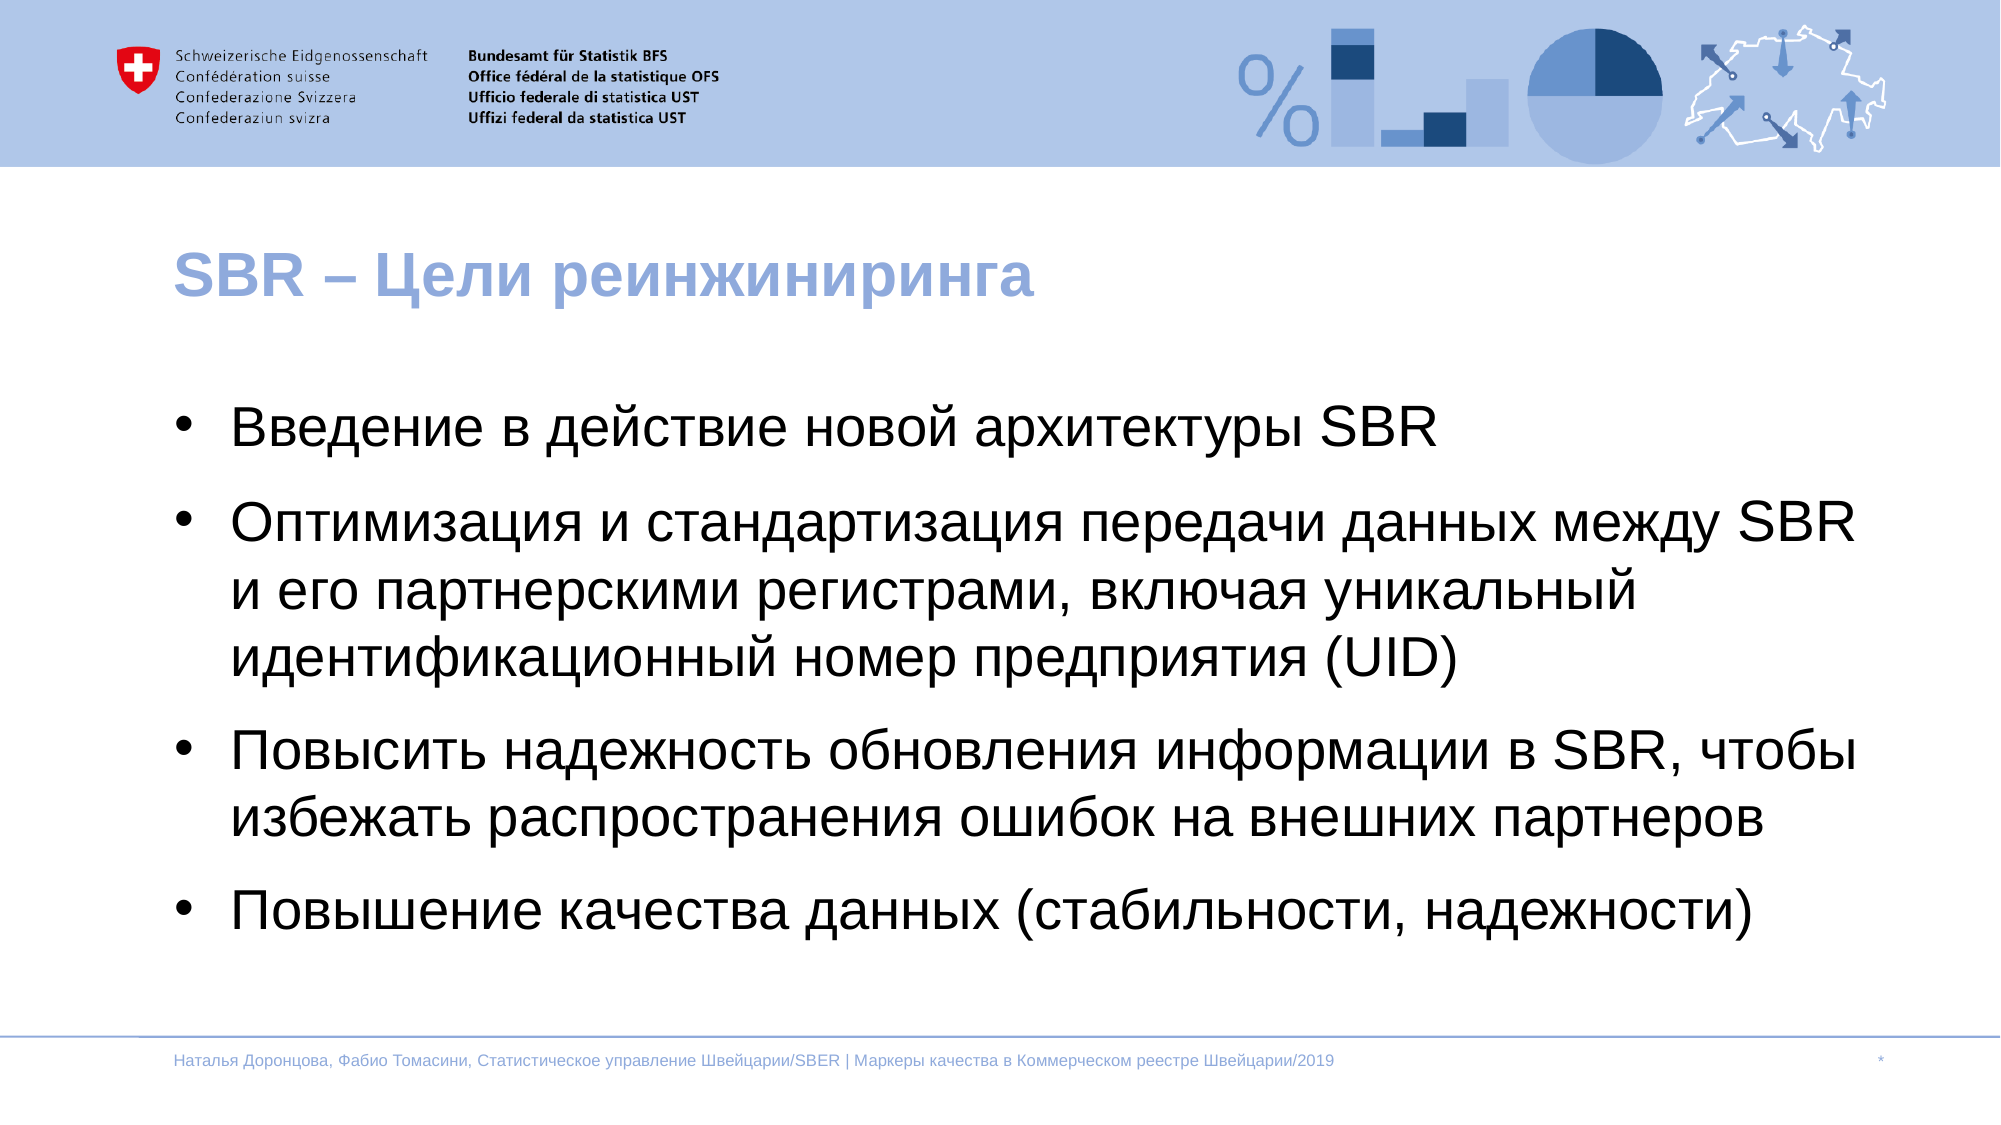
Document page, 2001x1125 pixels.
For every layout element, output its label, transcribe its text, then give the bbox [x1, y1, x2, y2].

text_box Наталья Доронцова, Фабио Томасини, Статистическое управление Швейцарии/SBER | Маркеры качества в Коммерческом реестре Швейцарии/2019 [173, 1049, 1709, 1088]
text_box * [1739, 1050, 1885, 1088]
list Введение в действие новой архитектуры SBR Оптимизация и стандартизация передачи данных между SBR и его партнерскими регистрами, включая уникальный идентификационный номер предприятия (UID) Повысить надежность обновления информации в SBR, чтобы избежать распространения ошибок на внешних партнеров Повышение качества данных (стабильности, надежности) [174, 387, 1887, 946]
picture [0, 0, 2001, 167]
title SBR – Цели реинжиниринга [173, 233, 1887, 309]
